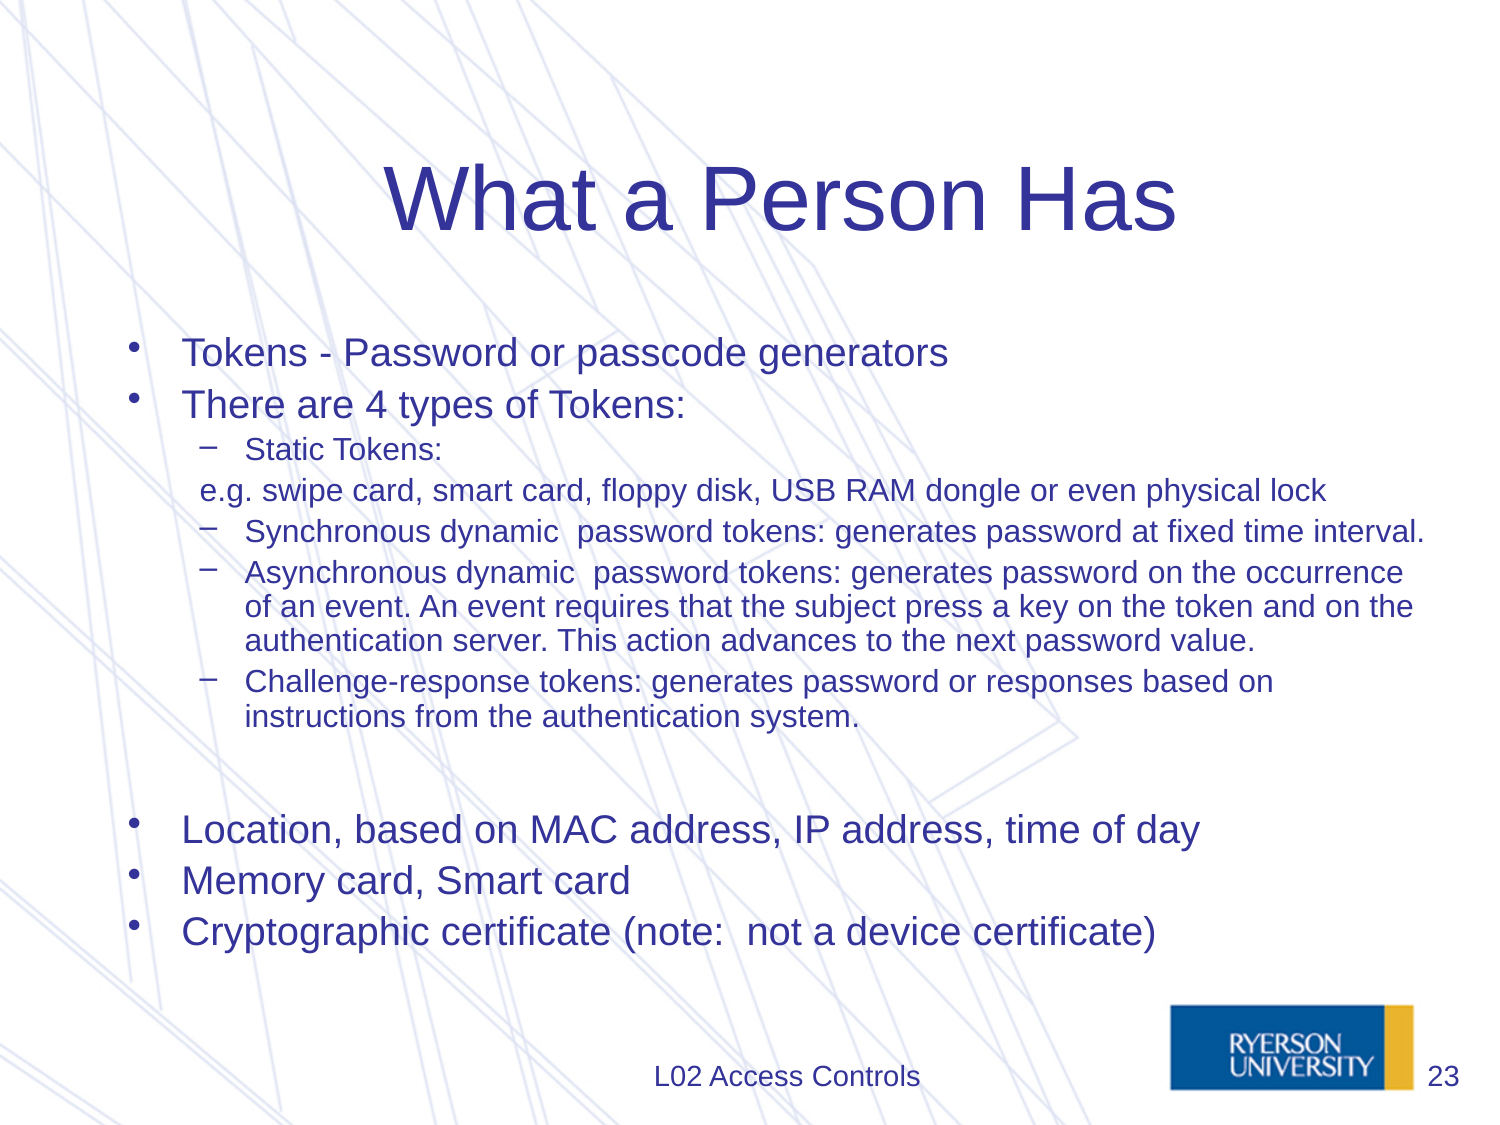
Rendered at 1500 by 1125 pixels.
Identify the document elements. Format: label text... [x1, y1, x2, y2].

picture [0, 0, 1500, 1125]
title What a Person Has [112, 99, 1451, 288]
list Tokens - Password or passcode generators There are 4 types of Tokens: Static Tokens: e.g. swipe card, smart card, floppy disk, USB RAM dongle or even physical lock Synchronous dynamic password tokens: generates password at fixed time interval. Asynchronous dynamic password tokens: generates password on the occurrence of an event. An event requires that the subject press a key on the token and on the authentication server. This action advances to the next password value. Challenge-response tokens: generates password or responses based on instructions from the authentication system. Location, based on MAC address, IP address, time of day Memory card, Smart card Cryptographic certificate (note: not a device certificate) [112, 324, 1451, 1001]
footer L02 Access Controls [449, 1049, 1126, 1113]
slide_number 23 [1399, 1049, 1476, 1113]
